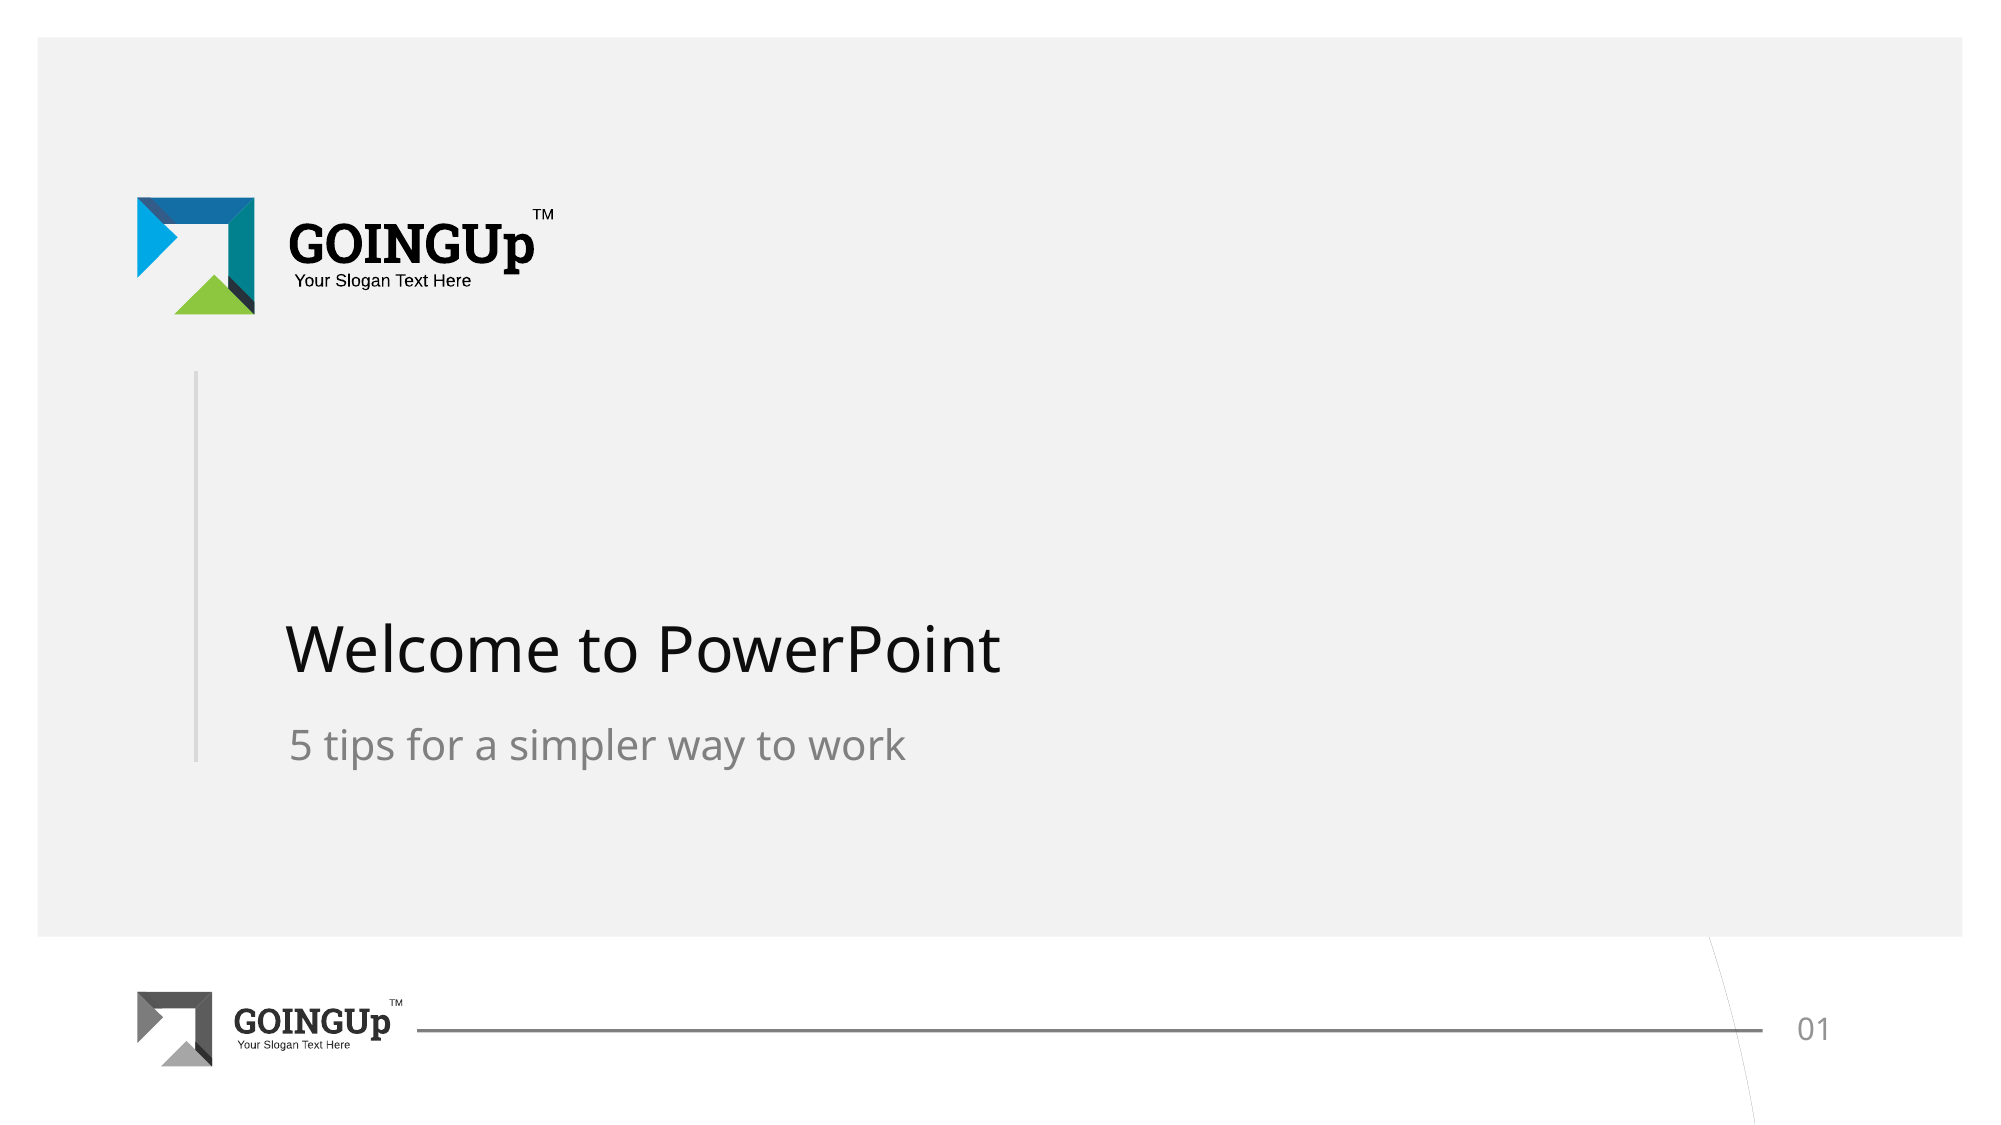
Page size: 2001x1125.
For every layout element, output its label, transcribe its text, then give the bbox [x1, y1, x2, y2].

slide_number 01 [1767, 983, 1863, 1079]
text_box [36, 36, 1963, 938]
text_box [137, 197, 553, 315]
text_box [271, 591, 1282, 777]
